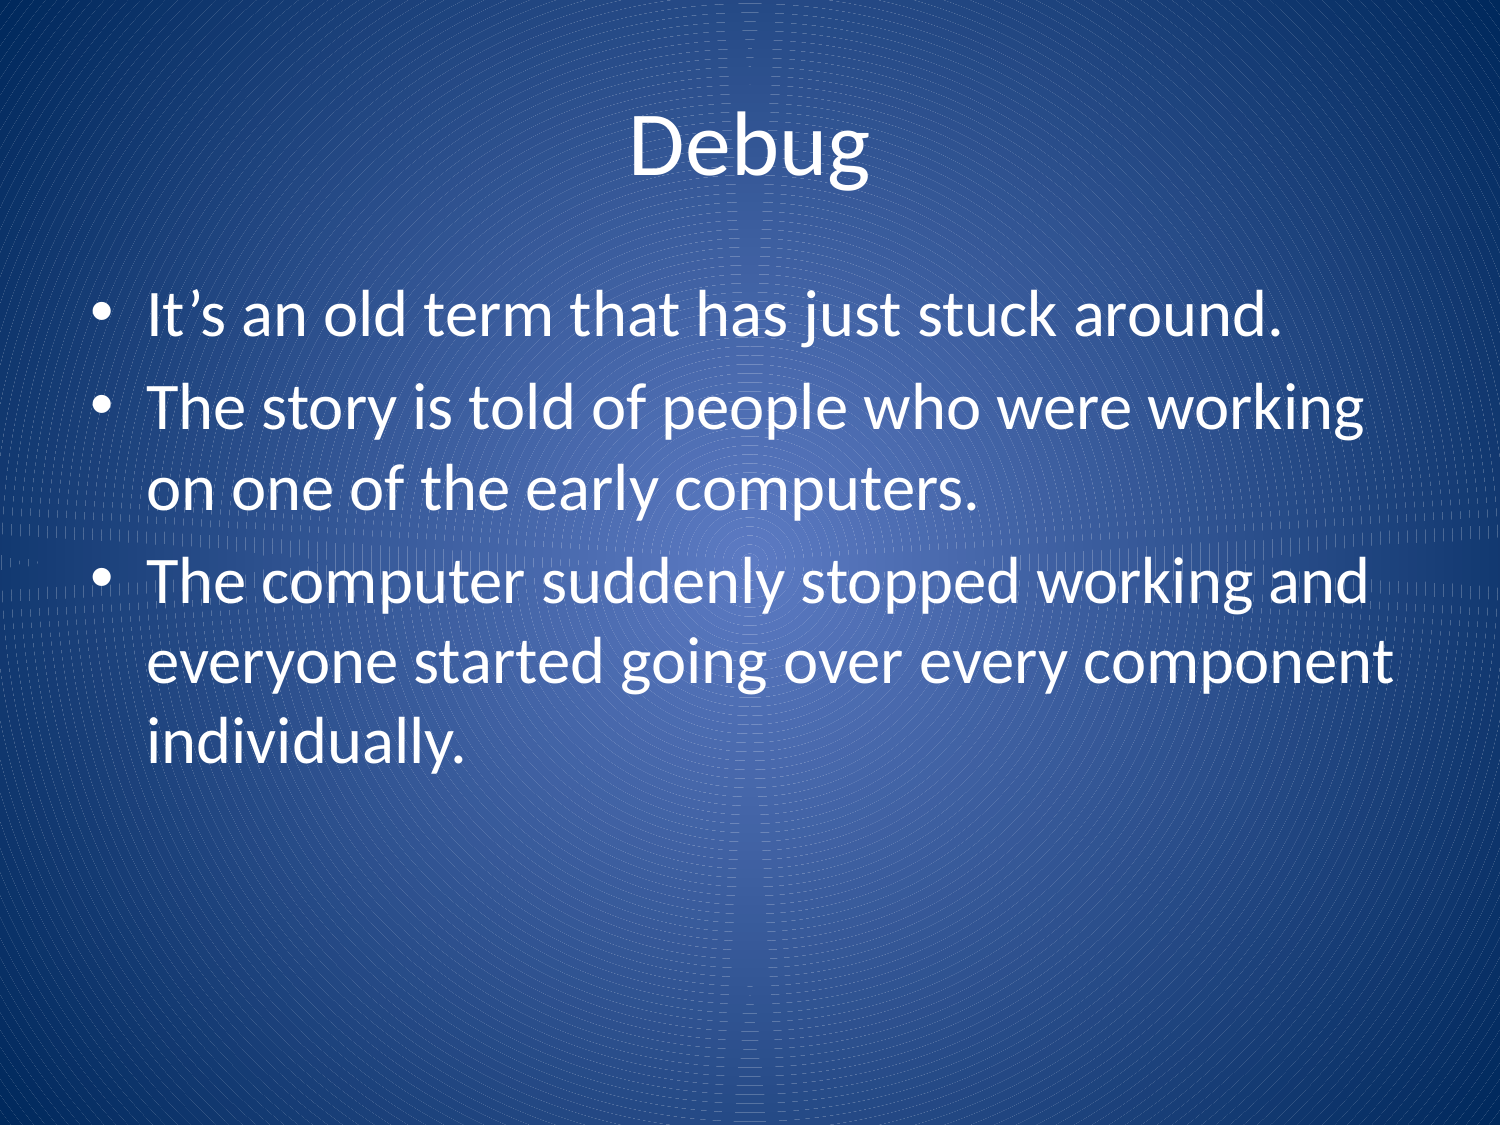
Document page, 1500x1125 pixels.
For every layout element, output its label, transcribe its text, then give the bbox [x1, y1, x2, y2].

list It’s an old term that has just stuck around. The story is told of people who were working on one of the early computers. The computer suddenly stopped working and everyone started going over every component individually. [75, 262, 1425, 1005]
title Debug [75, 45, 1425, 233]
